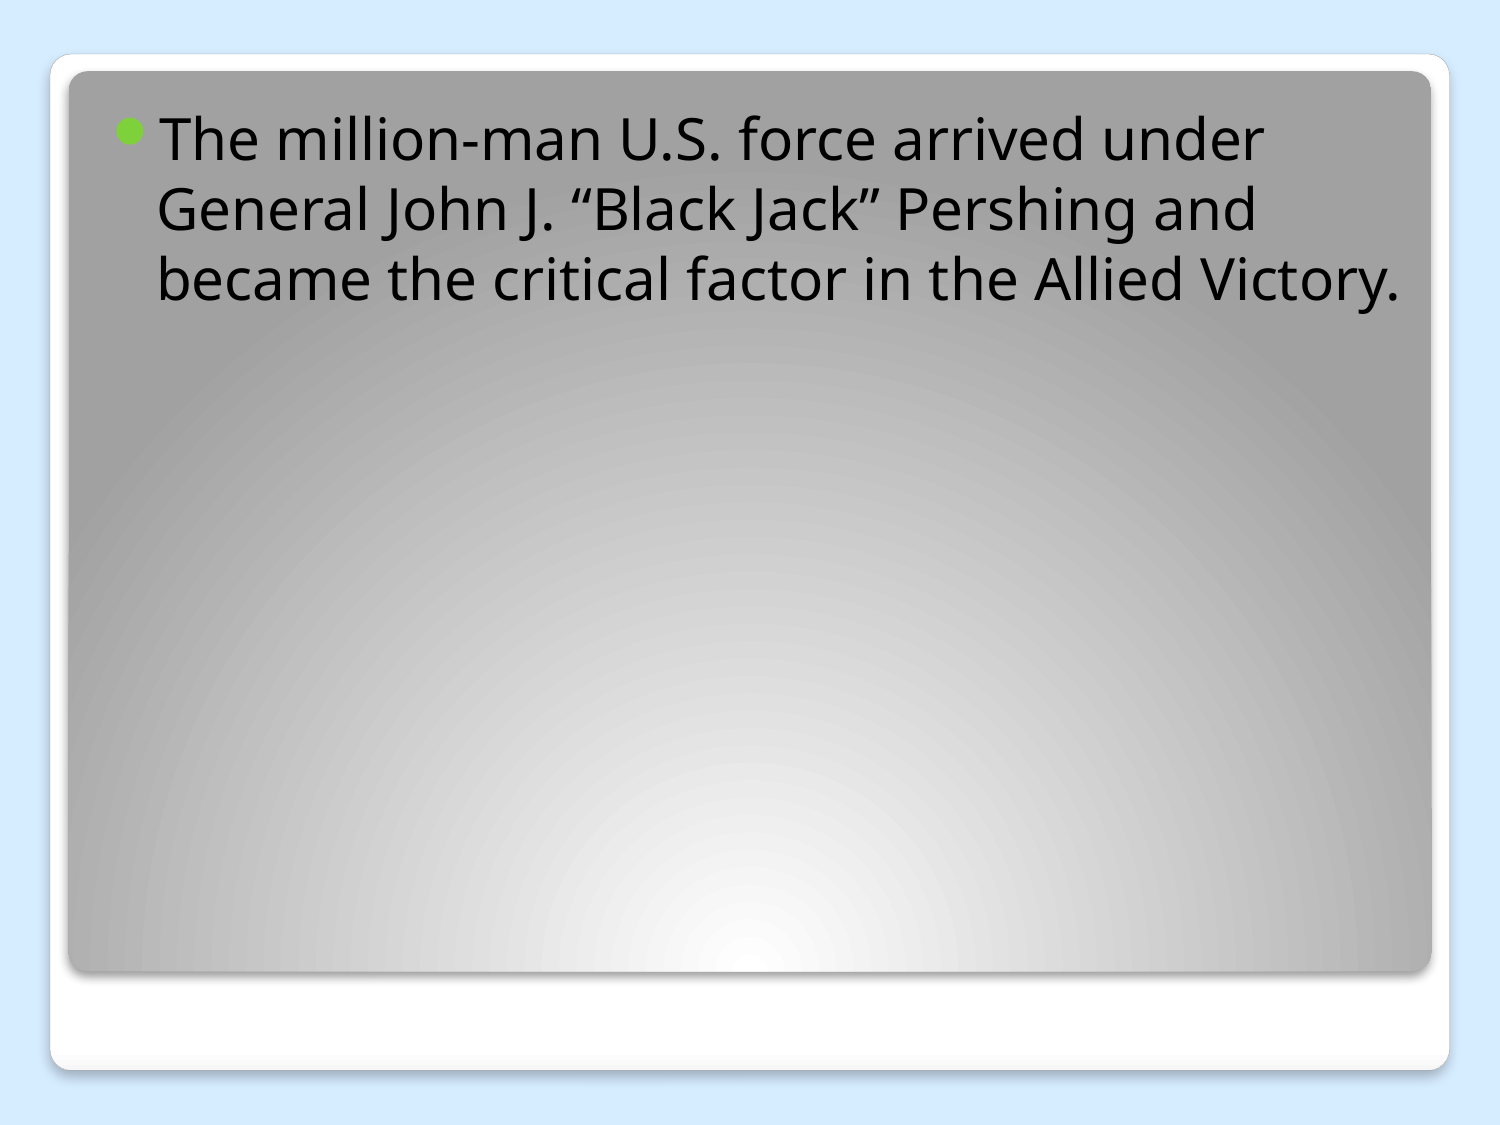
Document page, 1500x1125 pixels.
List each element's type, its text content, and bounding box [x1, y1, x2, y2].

list The million-man U.S. force arrived under General John J. “Black Jack” Pershing and became the critical factor in the Allied Victory. [82, 86, 1425, 774]
